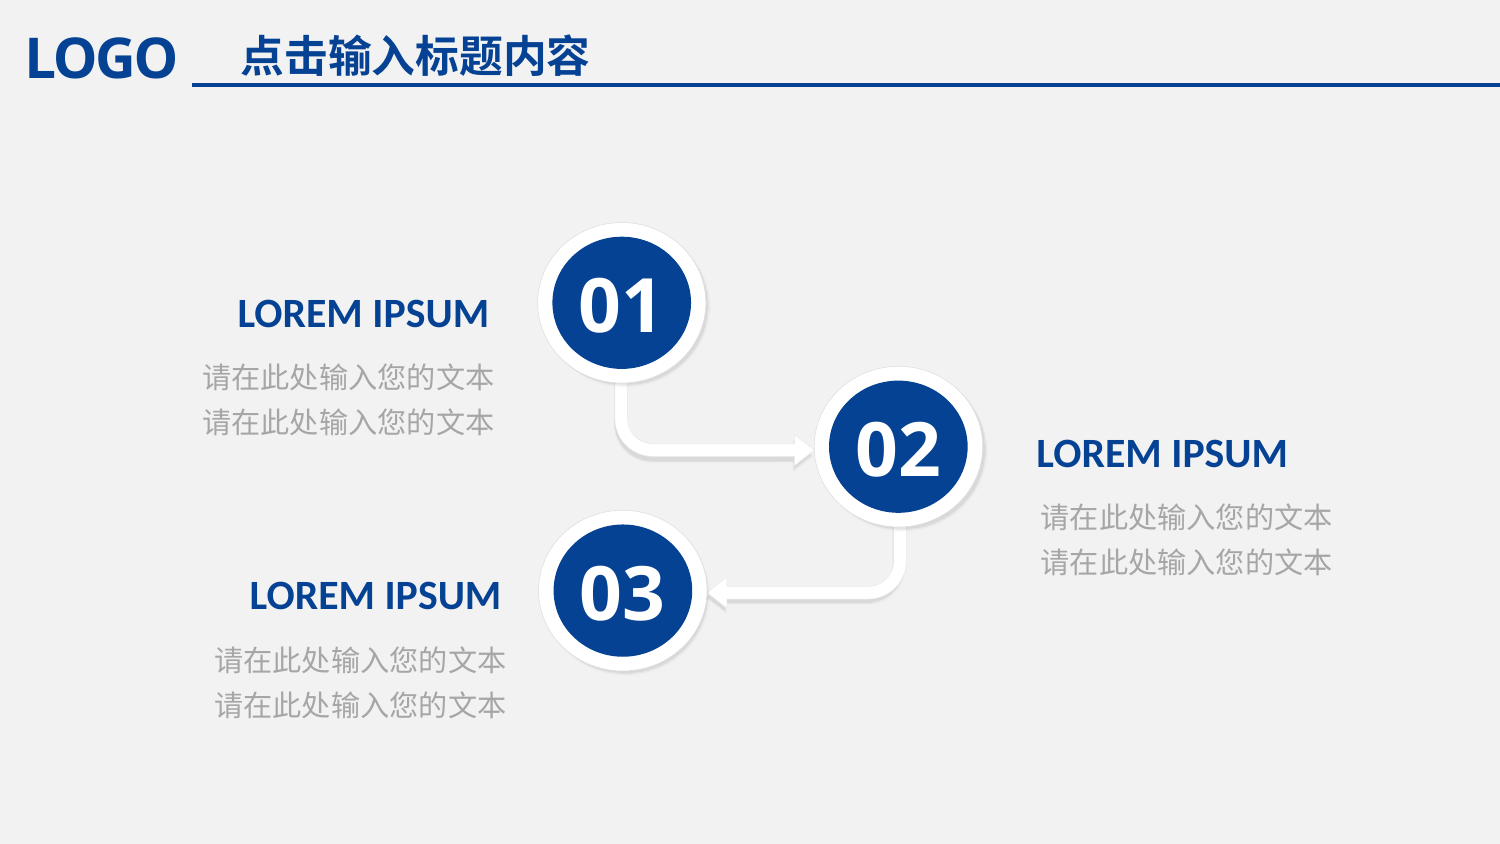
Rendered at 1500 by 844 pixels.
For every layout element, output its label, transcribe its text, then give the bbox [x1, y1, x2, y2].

text_box LOGO [9, 14, 219, 97]
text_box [537, 222, 706, 384]
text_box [814, 366, 983, 527]
text_box [709, 530, 908, 611]
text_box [538, 510, 708, 671]
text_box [64, 276, 550, 553]
text_box [613, 386, 814, 468]
text_box 点击输入标题内容 [213, 21, 618, 85]
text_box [986, 416, 1461, 693]
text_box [76, 559, 561, 836]
